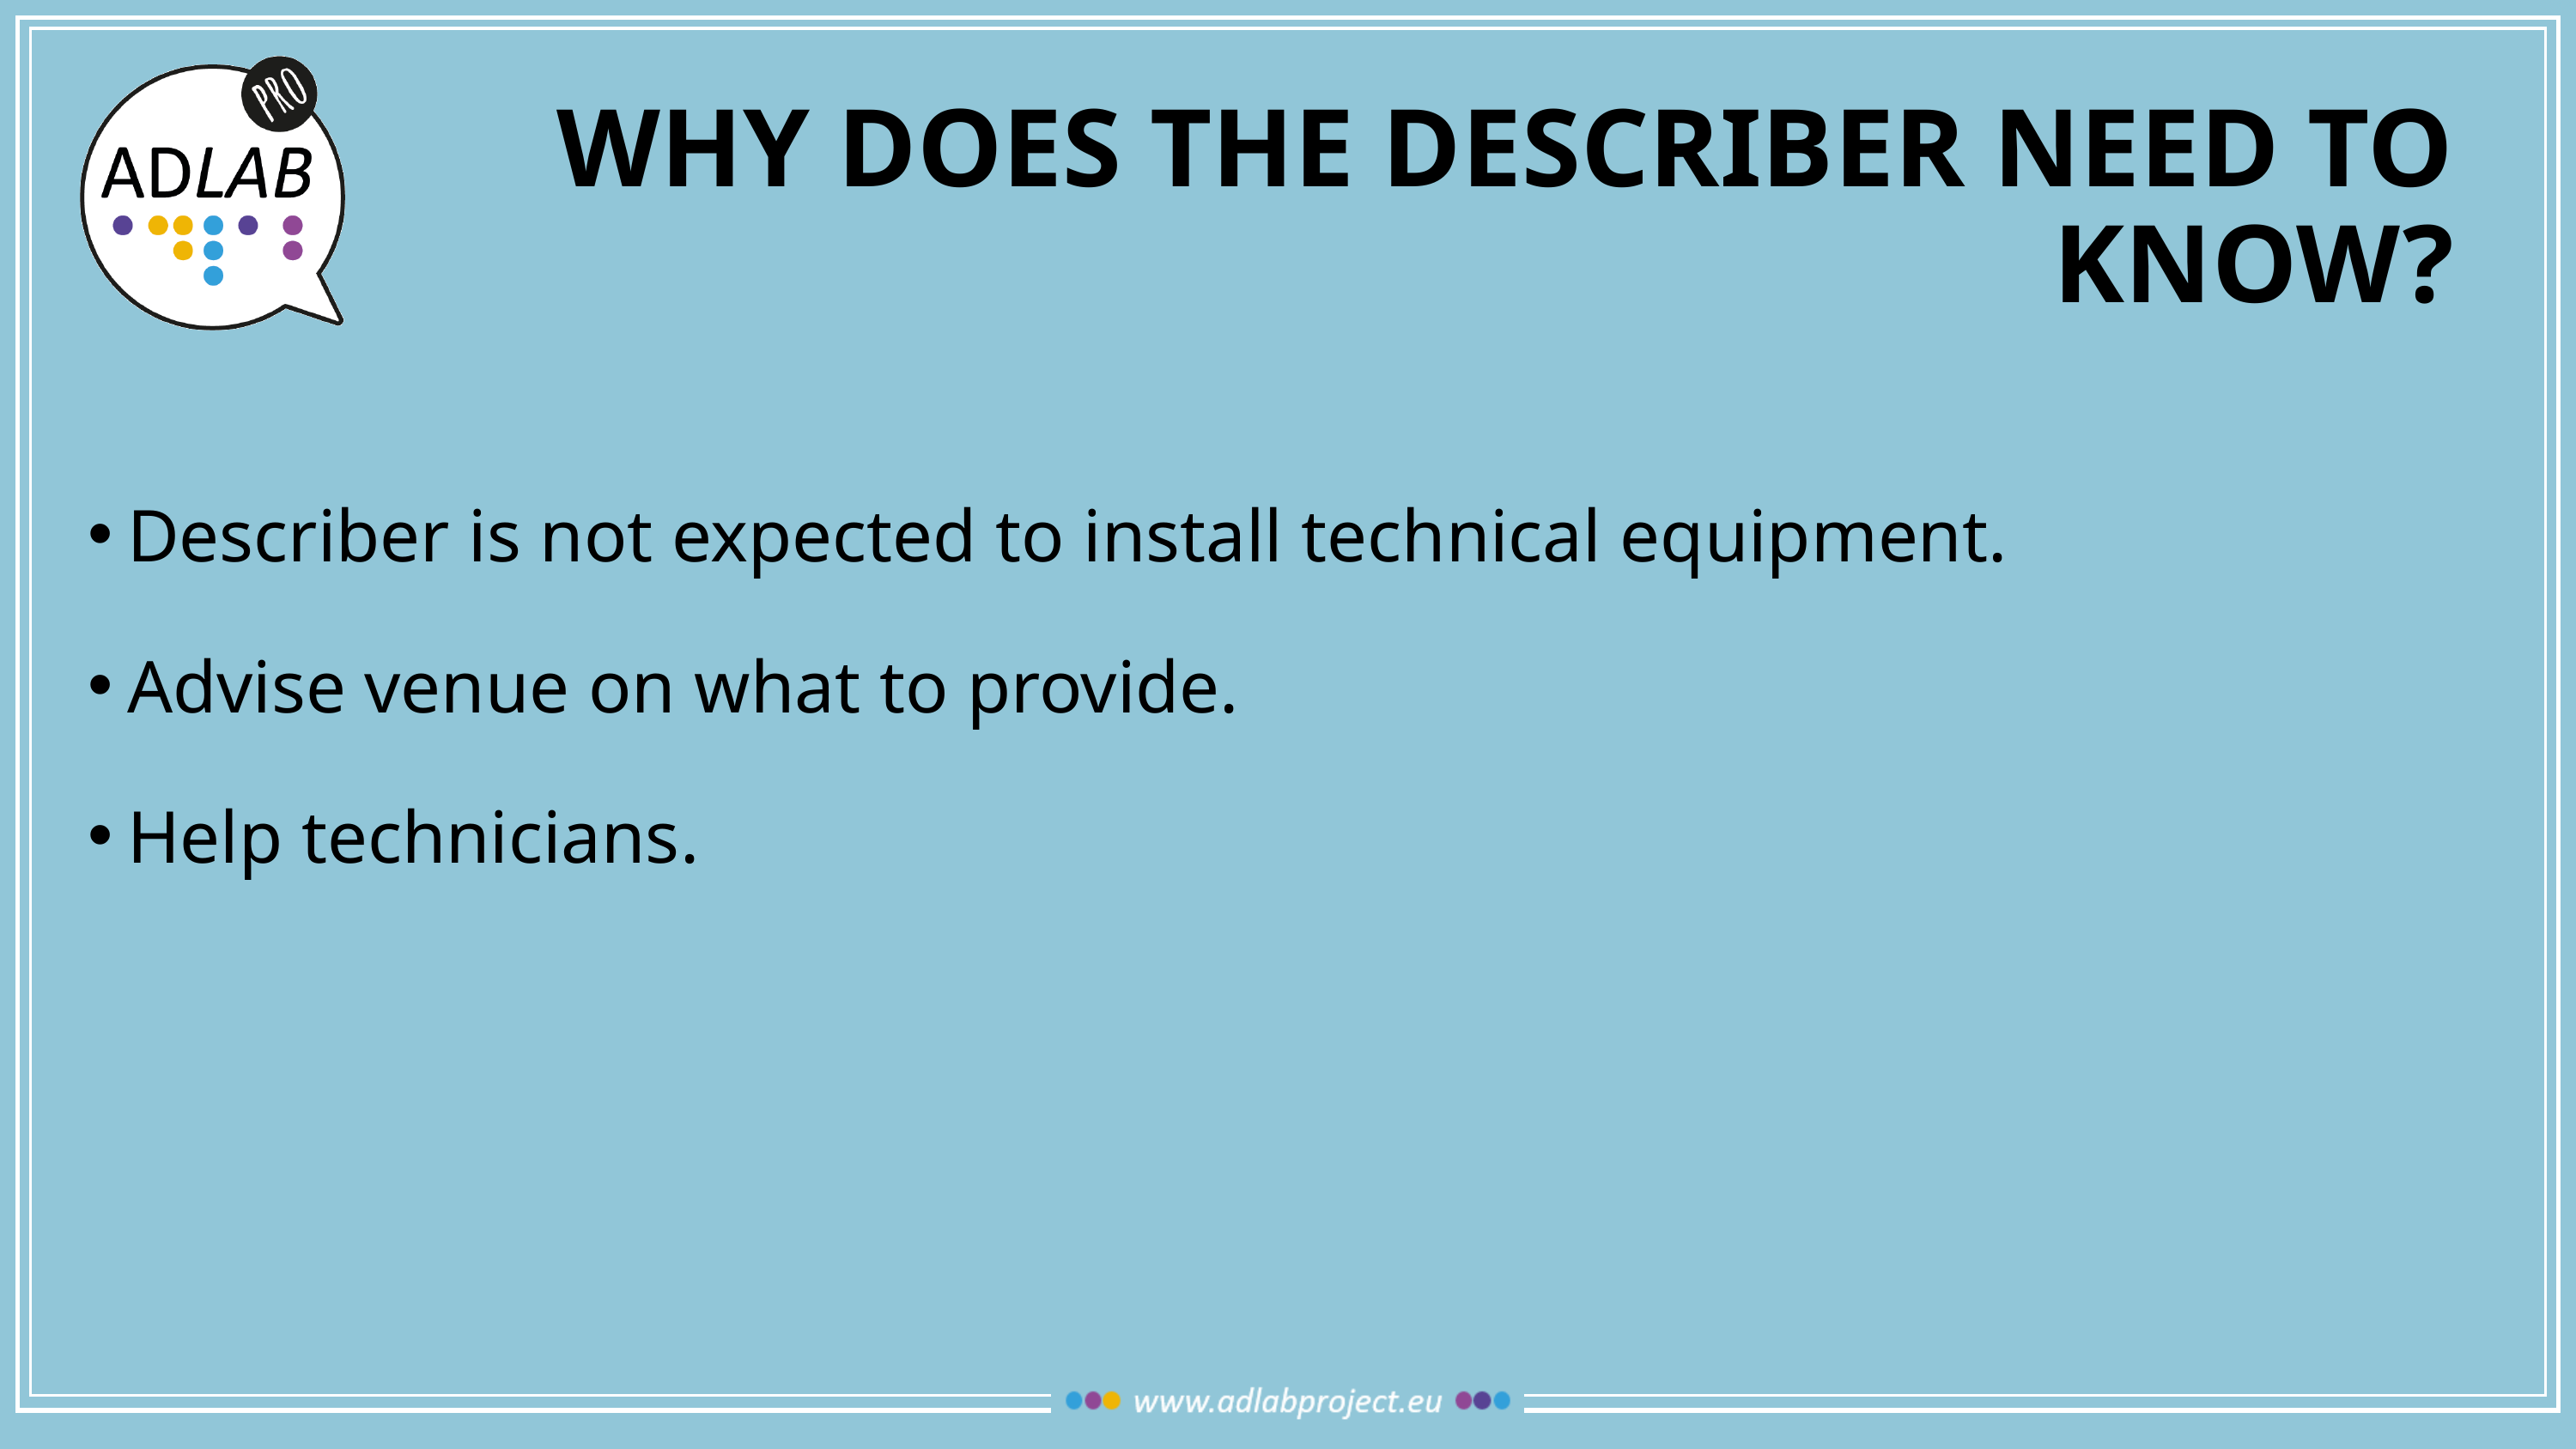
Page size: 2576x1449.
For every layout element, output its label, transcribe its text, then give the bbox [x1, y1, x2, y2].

list Describer is not expected to install technical equipment. Advise venue on what to provide. Help technicians. [75, 440, 2501, 1122]
title Why does the describer need to know? [384, 70, 2467, 351]
picture [72, 49, 353, 330]
picture [1051, 1378, 1524, 1429]
